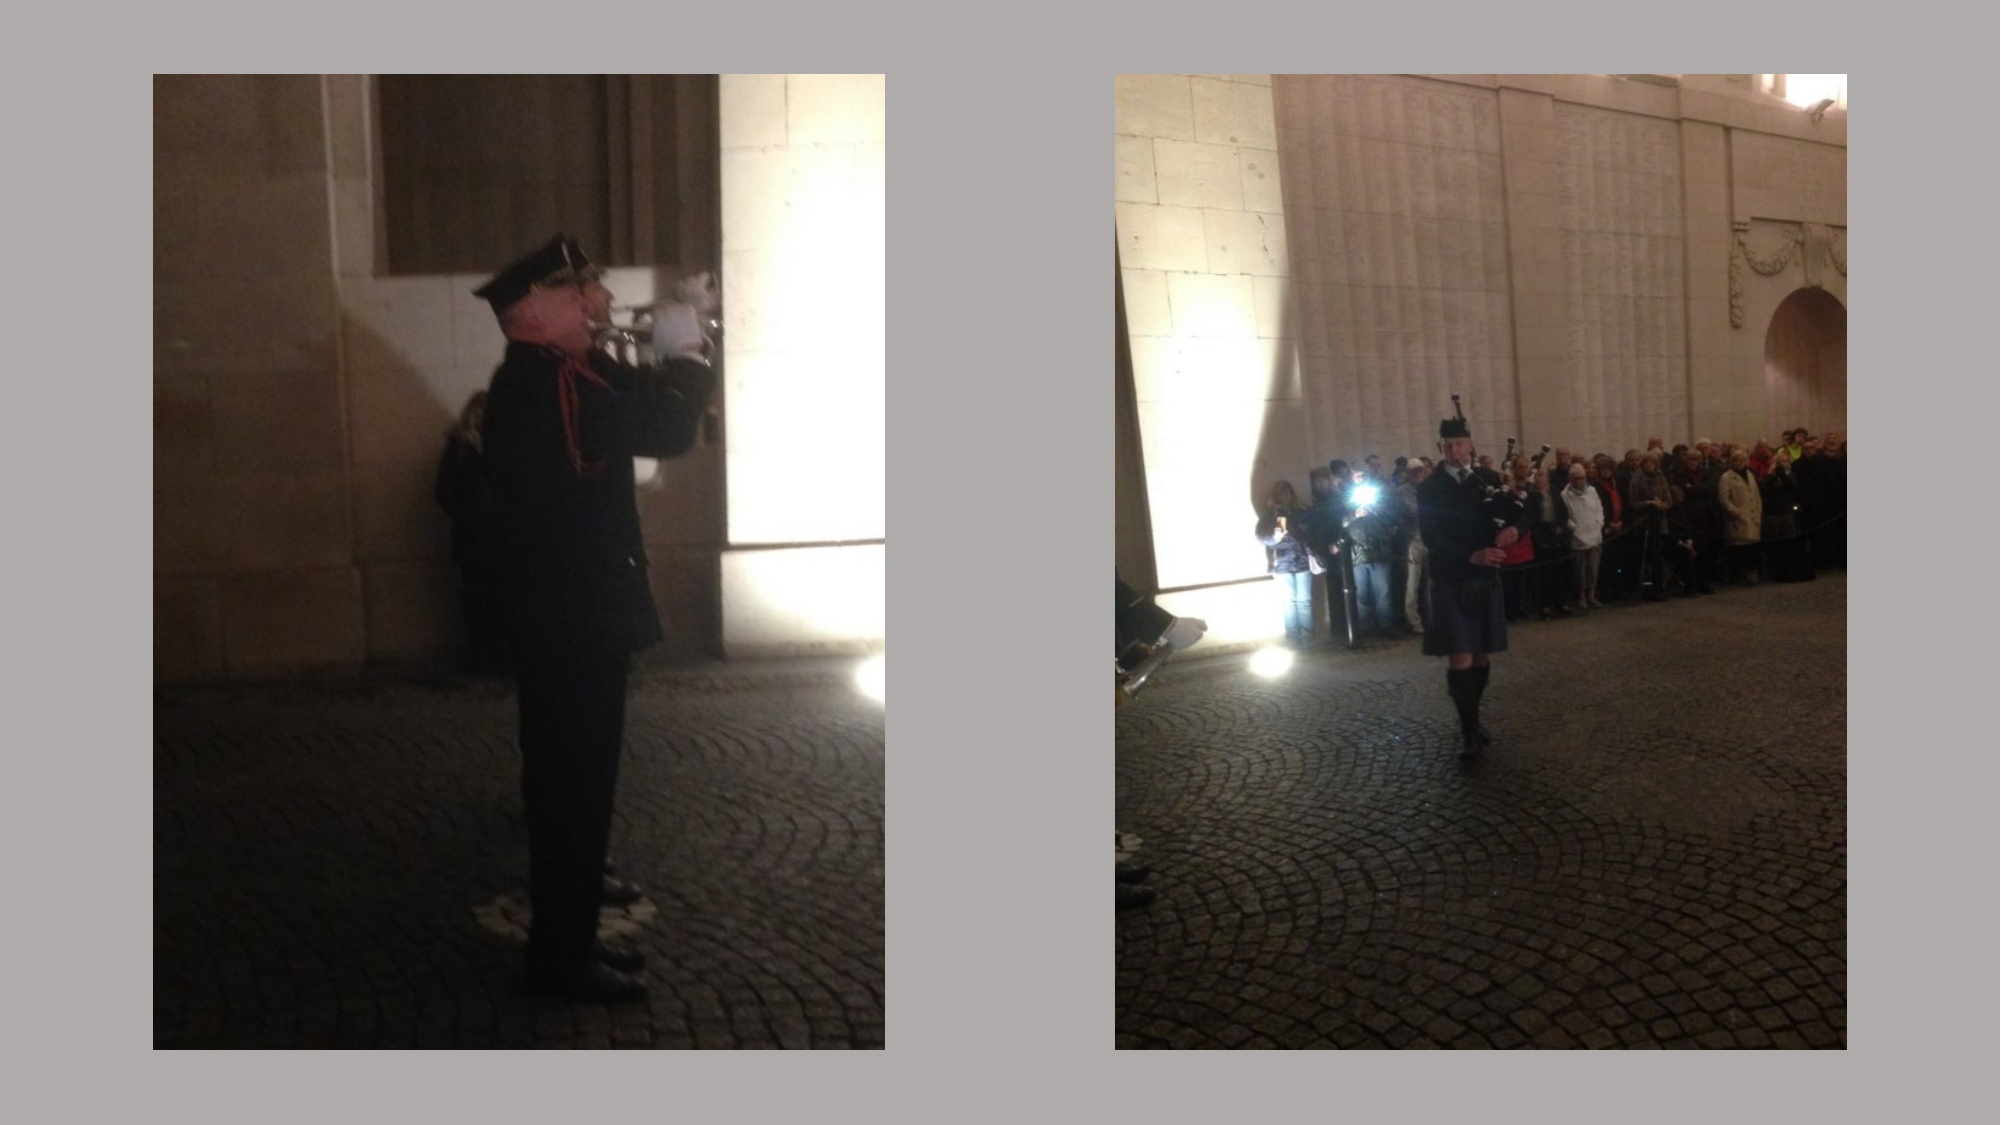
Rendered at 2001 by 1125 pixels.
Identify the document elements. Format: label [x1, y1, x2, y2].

picture [153, 74, 885, 1050]
picture [1115, 74, 1847, 1050]
